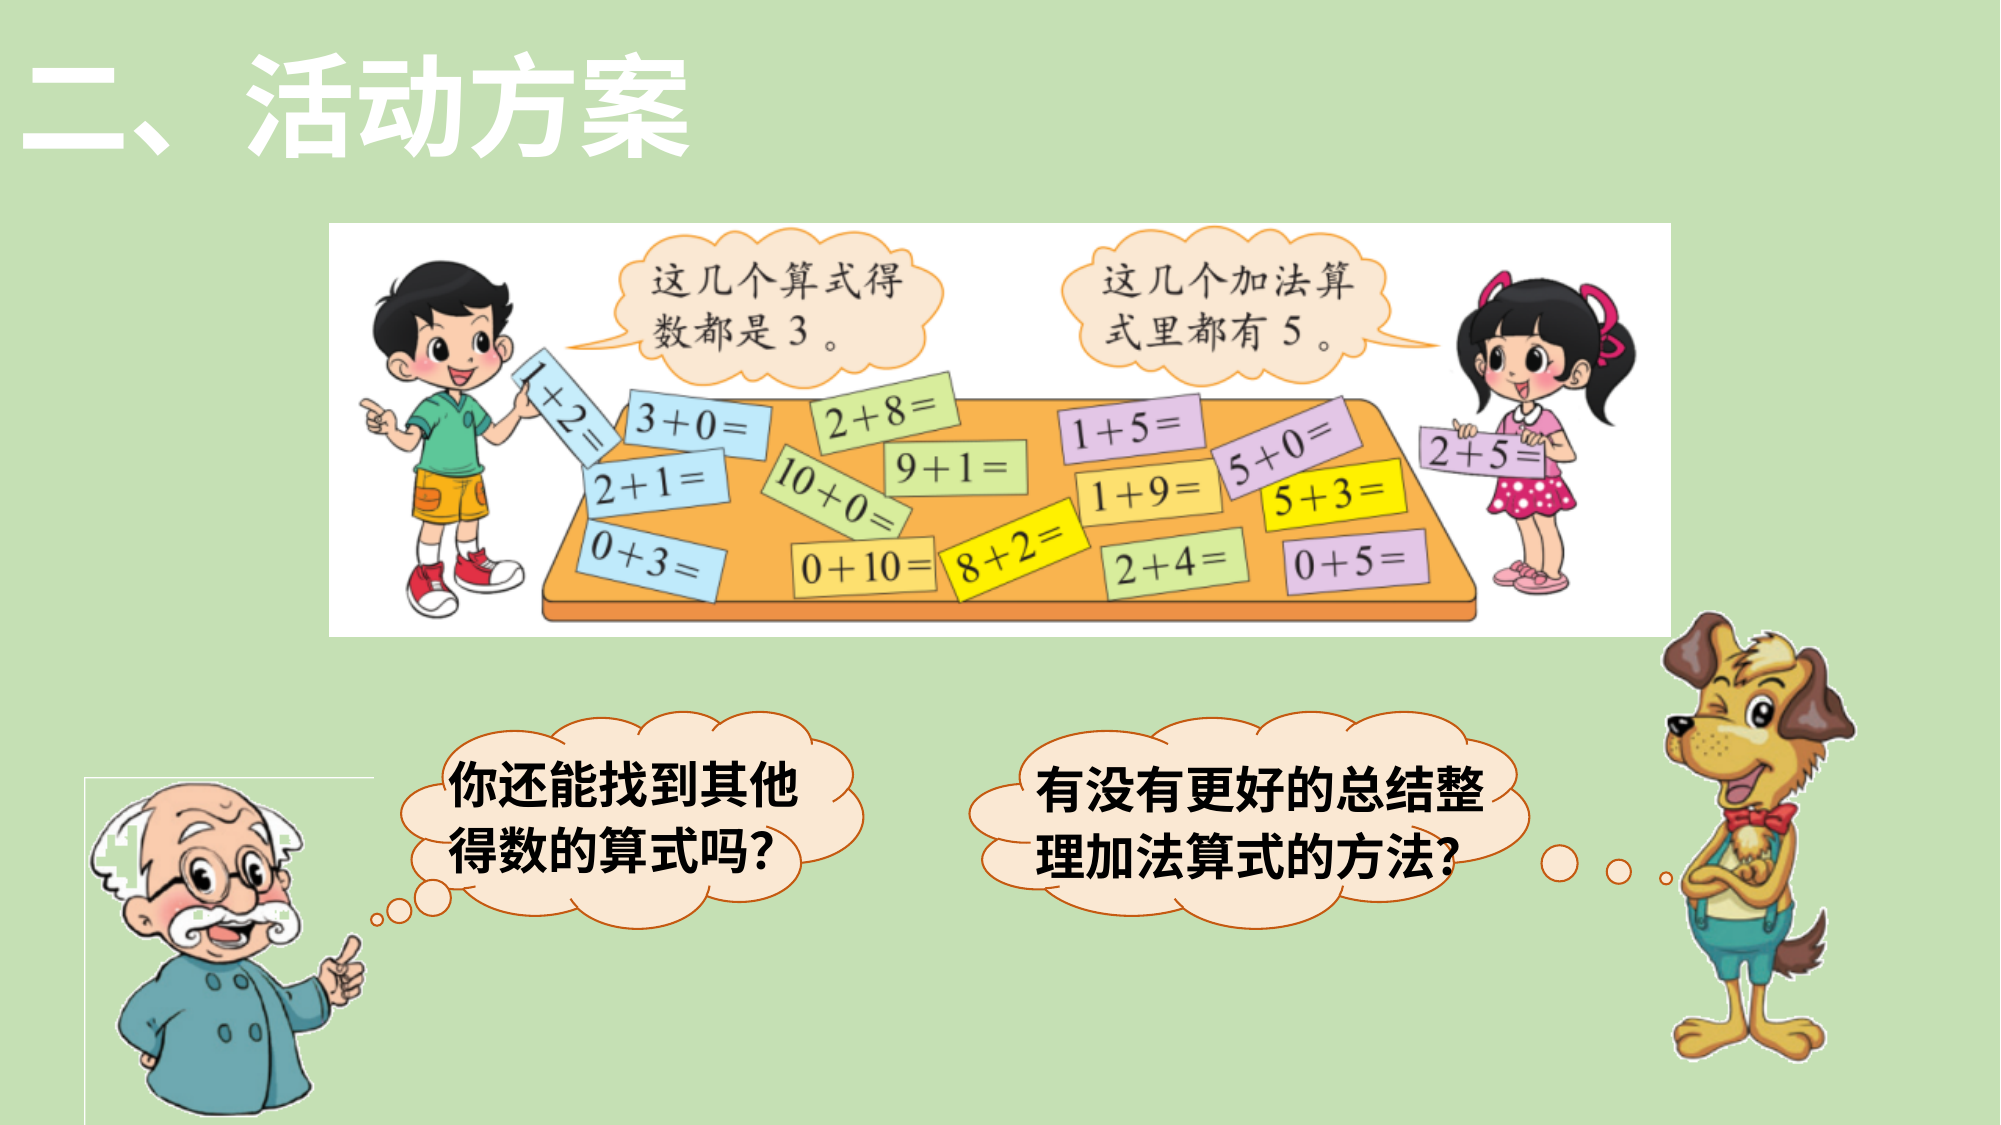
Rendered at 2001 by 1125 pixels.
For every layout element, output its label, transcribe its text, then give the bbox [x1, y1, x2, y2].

picture [84, 777, 374, 1125]
picture [329, 223, 1862, 1073]
text_box 二、活动方案 [2, 28, 756, 179]
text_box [401, 711, 864, 929]
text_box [969, 711, 1530, 929]
